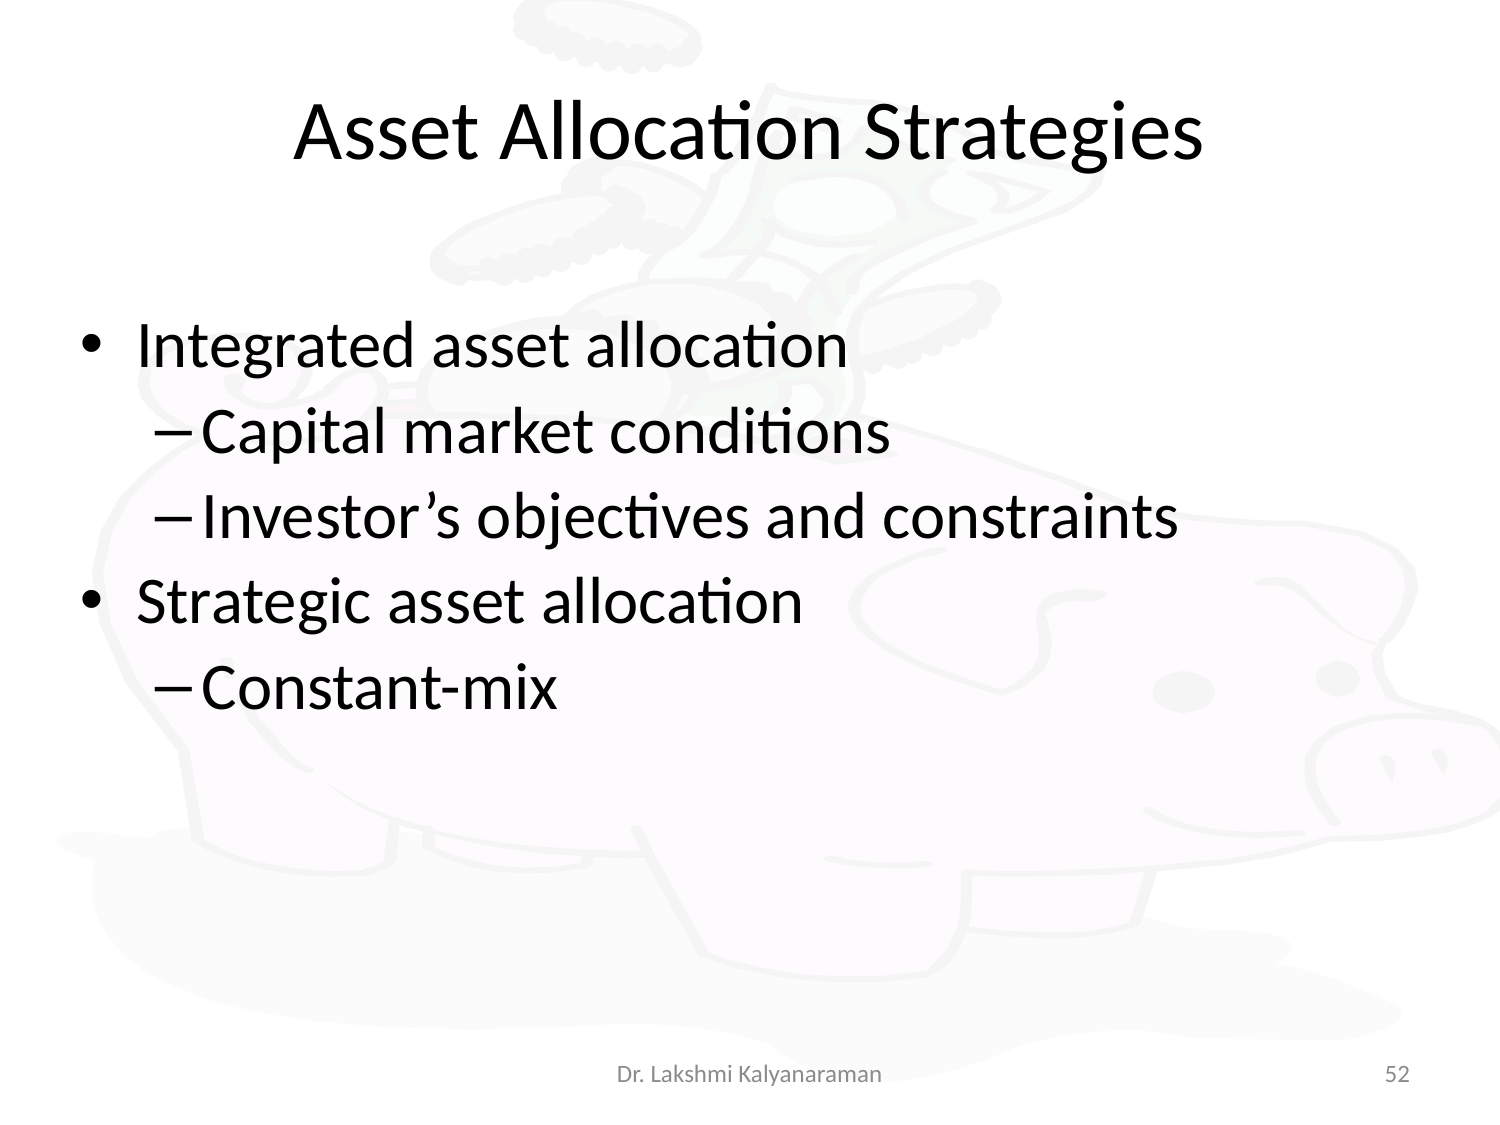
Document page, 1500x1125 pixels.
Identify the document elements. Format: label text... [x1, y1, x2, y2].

title Asset Allocation Strategies [0, 66, 1500, 185]
footer Dr. Lakshmi Kalyanaraman [512, 1042, 988, 1103]
list Integrated asset allocation Capital market conditions Investor’s objectives and constraints Strategic asset allocation Constant-mix [64, 302, 1388, 1000]
slide_number 52 [1074, 1042, 1425, 1103]
